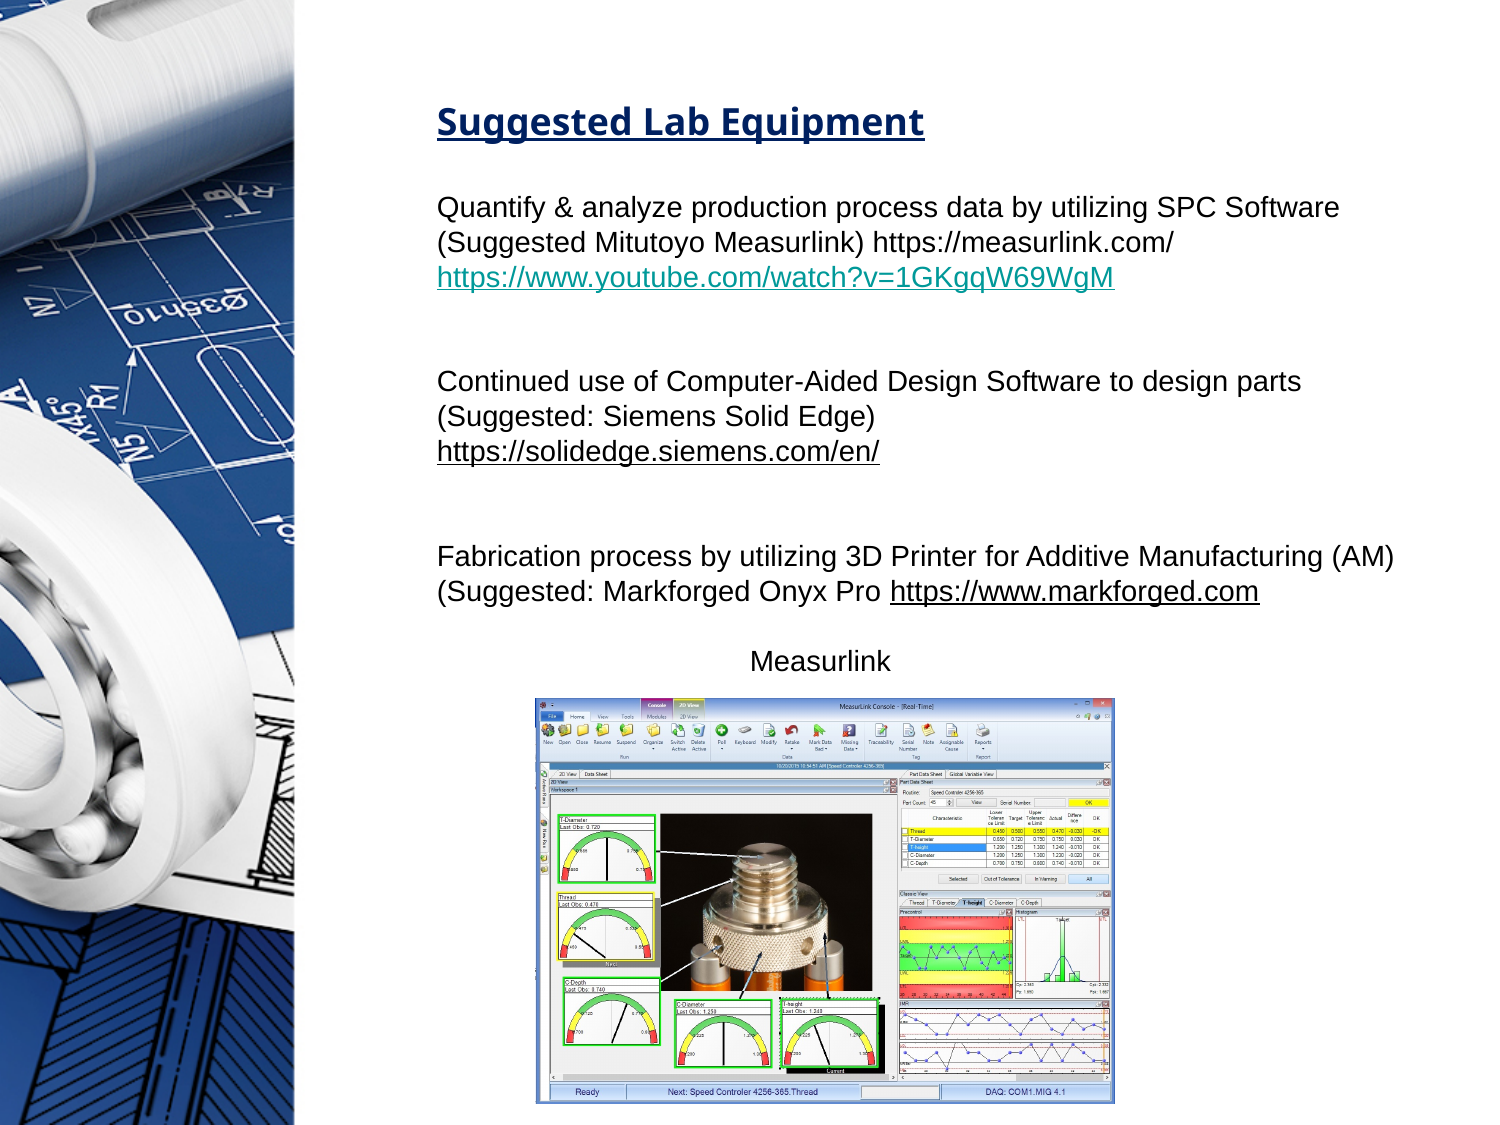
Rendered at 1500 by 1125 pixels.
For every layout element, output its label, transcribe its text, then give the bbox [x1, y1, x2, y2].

title Suggested Lab Equipment Quantify & analyze production process data by utilizing SPC Software (Suggested Mitutoyo Measurlink) https://measurlink.com/ https://www.youtube.com/watch?v=1GKgqW69WgM Continued use of Computer-Aided Design Software to design parts (Suggested: Siemens Solid Edge) https://solidedge.siemens.com/en/ Fabrication process by utilizing 3D Printer for Additive Manufacturing (AM) (Suggested: Markforged Onyx Pro https://www.markforged.com Measurlink [375, 201, 1476, 309]
list [300, 21, 1350, 297]
picture [0, 0, 1500, 1125]
